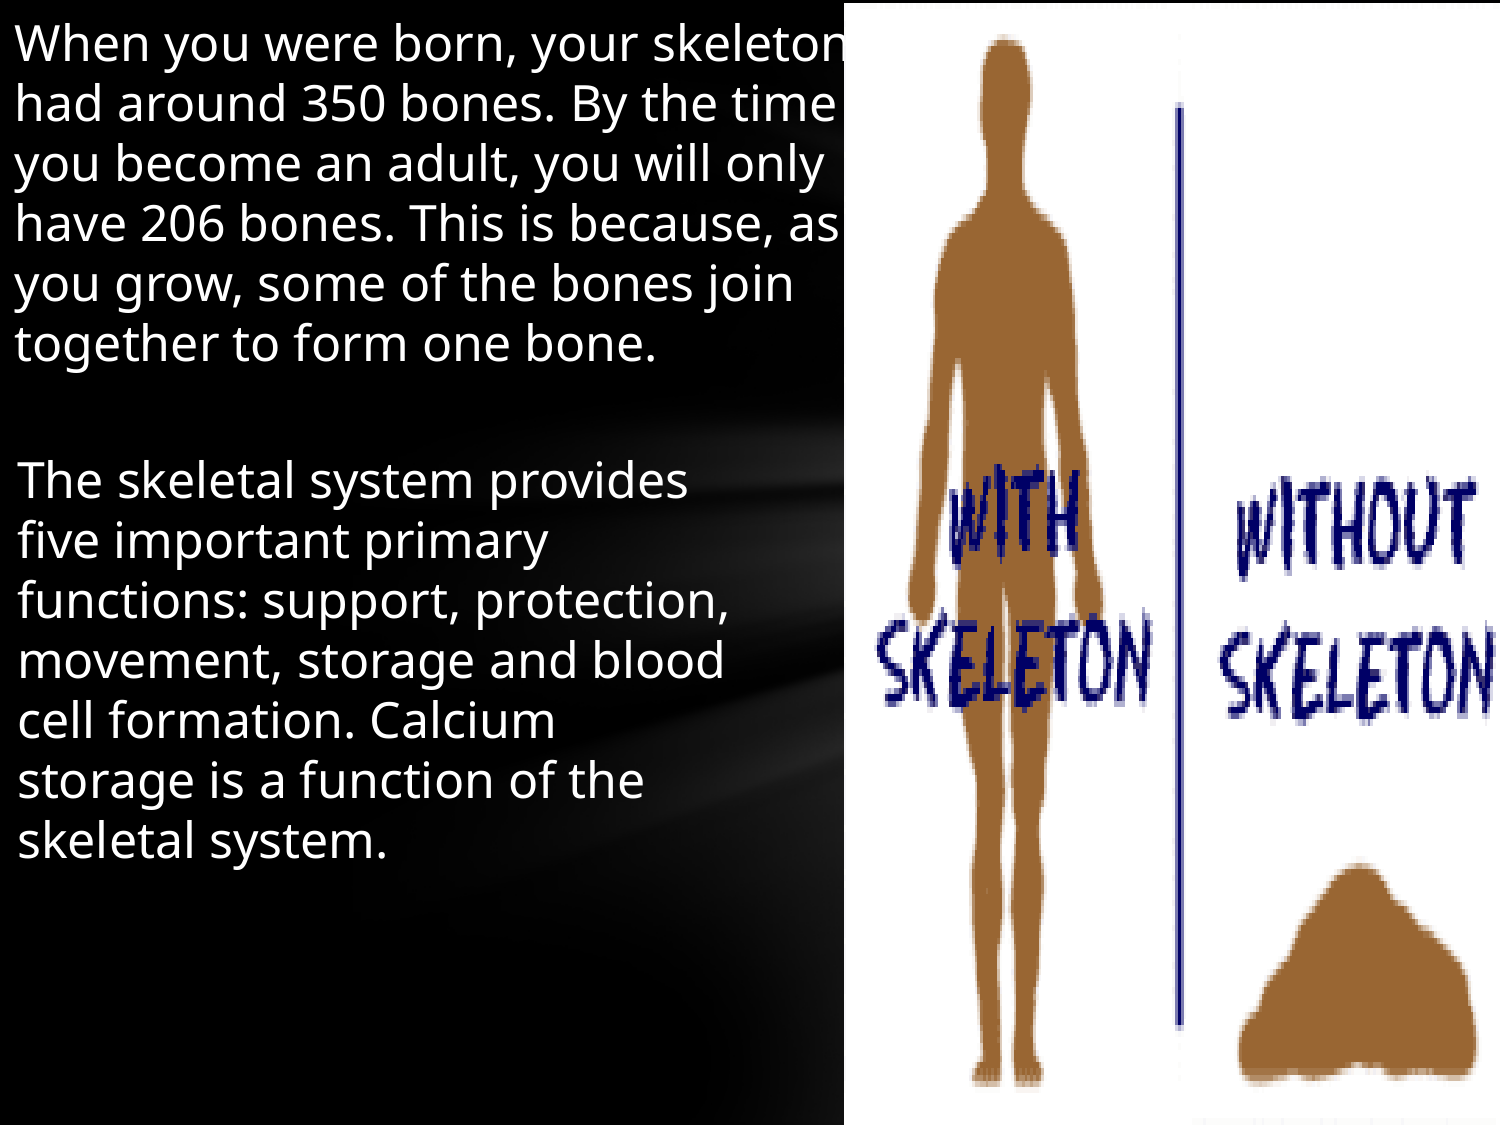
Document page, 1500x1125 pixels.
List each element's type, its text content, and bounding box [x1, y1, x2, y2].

text_box When you were born, your skeleton had around 350 bones. By the time you become an adult, you will only have 206 bones. This is because, as you grow, some of the bones join together to form one bone. [0, 3, 844, 379]
text_box The skeletal system provides five important primary functions: support, protection, movement, storage and blood cell formation. Calcium storage is a function of the skeletal system. [2, 441, 753, 876]
picture [844, 3, 1500, 1125]
